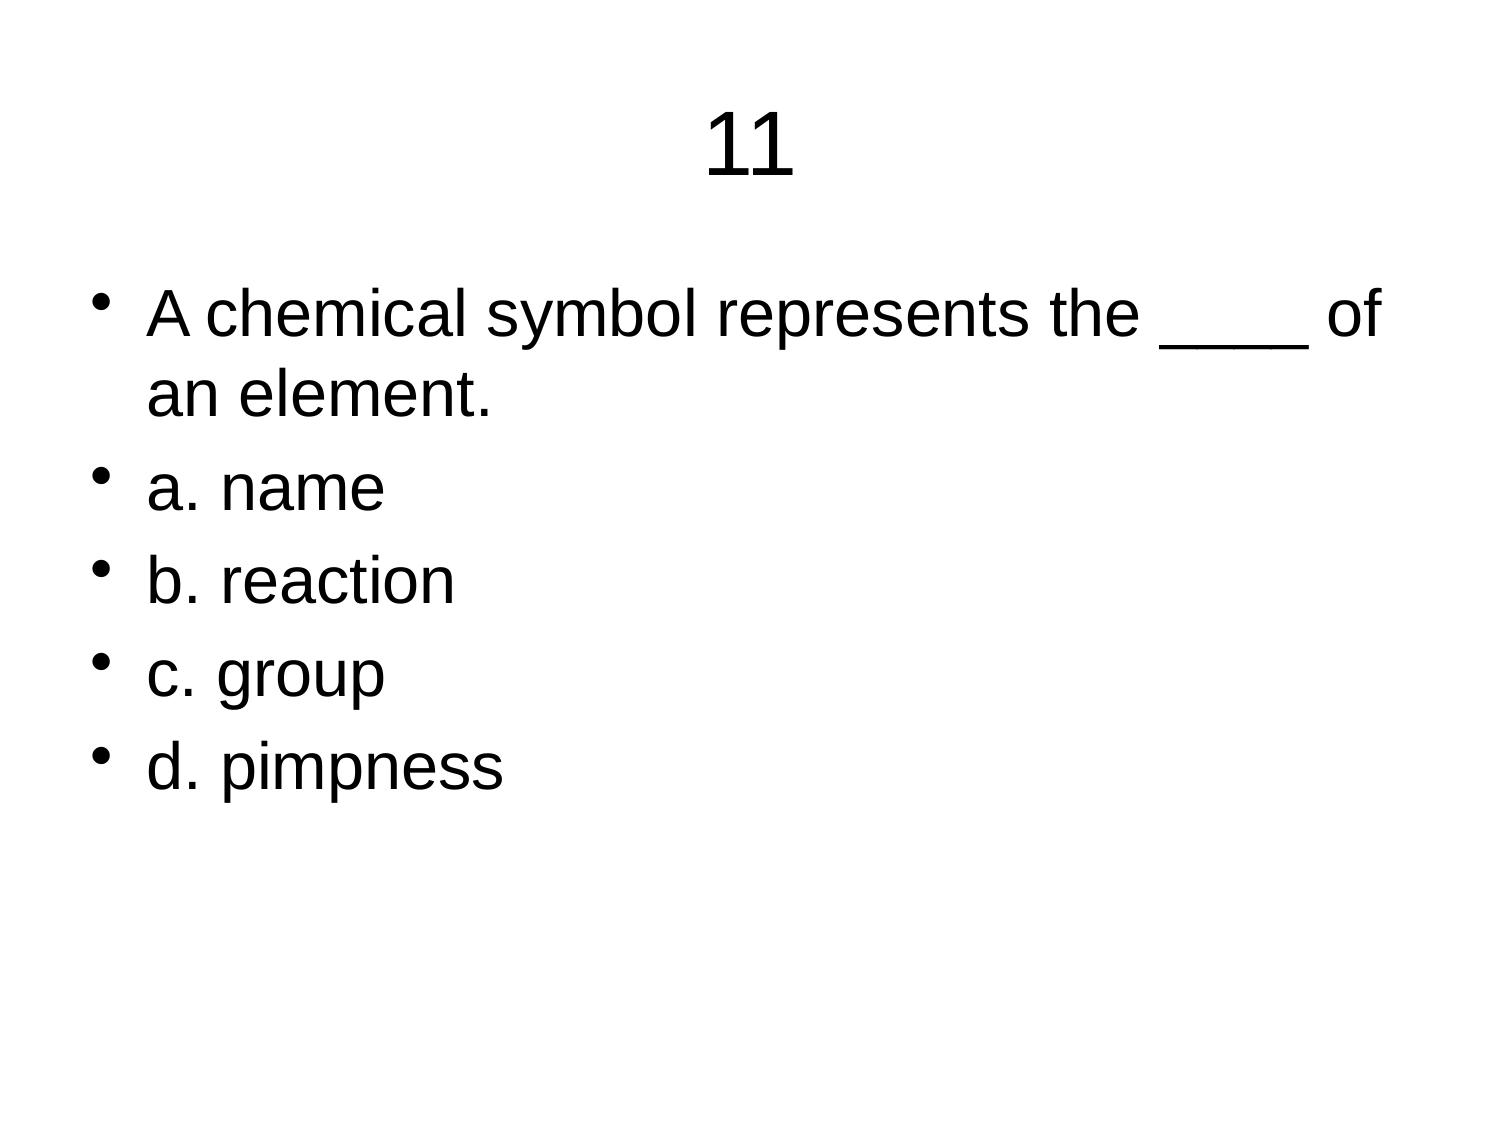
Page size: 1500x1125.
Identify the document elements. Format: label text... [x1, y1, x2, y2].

title 11 [74, 44, 1426, 233]
list A chemical symbol represents the ____ of an element. a. name b. reaction c. group d. pimpness [74, 262, 1426, 1006]
